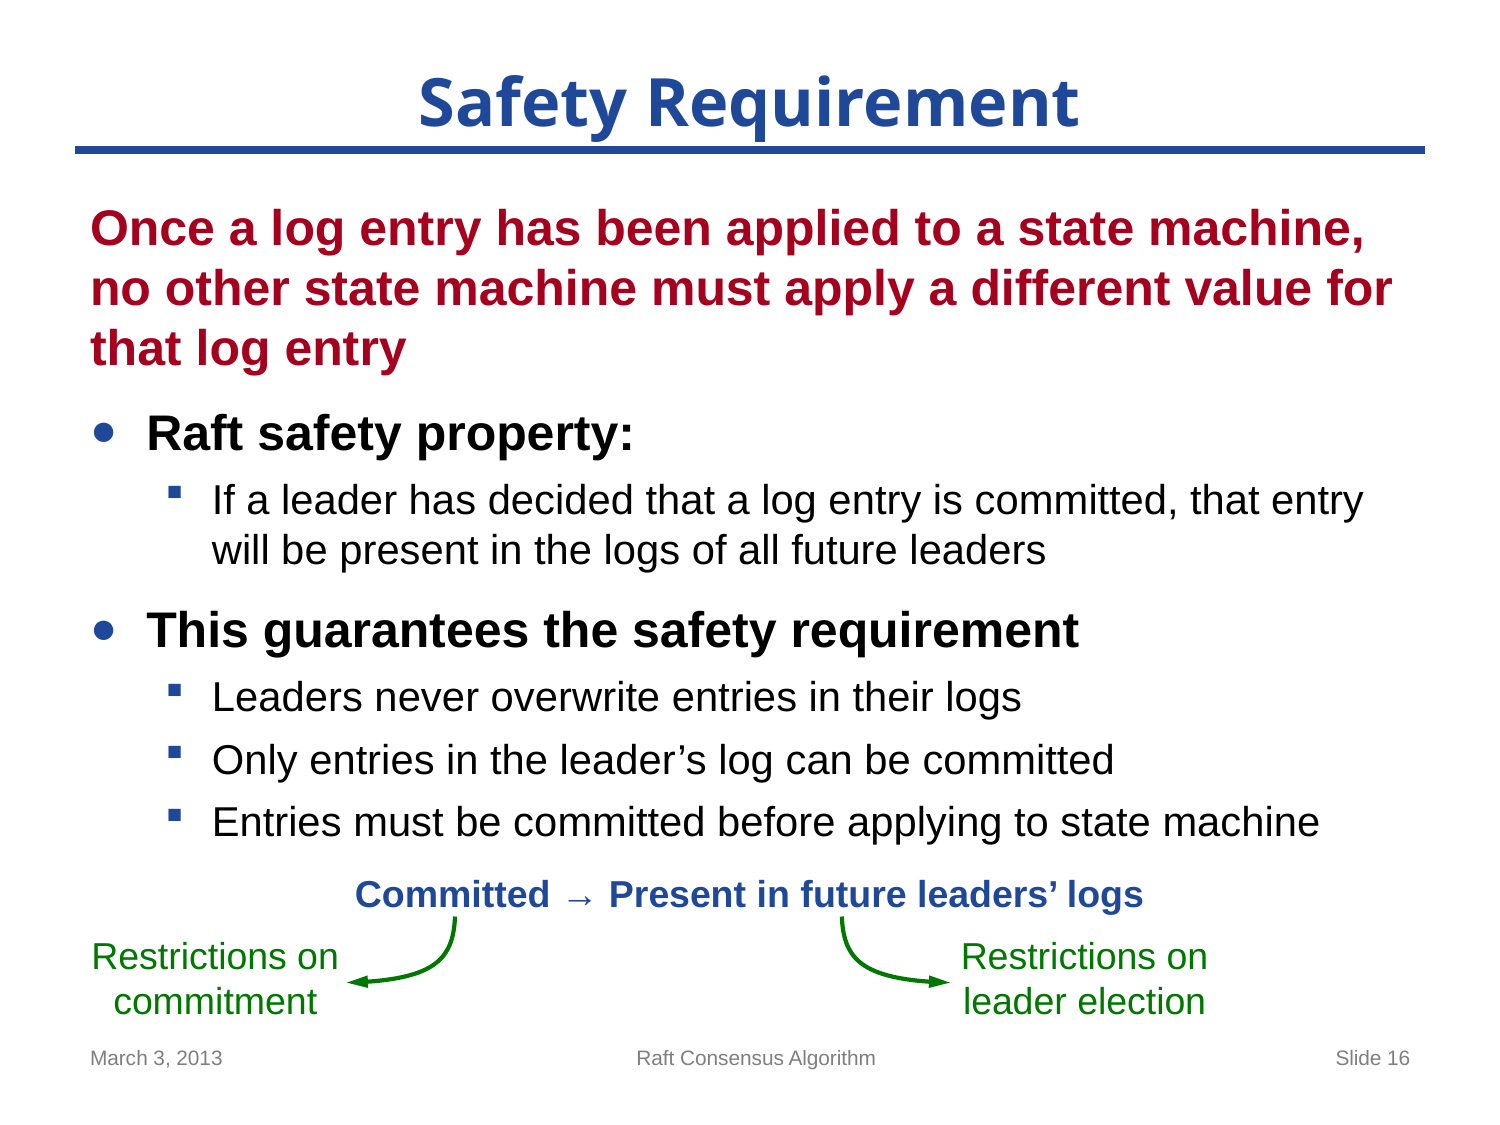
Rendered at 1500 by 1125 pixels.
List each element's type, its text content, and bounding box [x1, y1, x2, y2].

text_box [839, 916, 950, 988]
text_box [346, 916, 458, 988]
slide_number Slide 16 [1074, 1037, 1425, 1103]
text_box Restrictions on commitment [76, 924, 354, 1030]
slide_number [75, 1037, 425, 1103]
title Safety Requirement [75, 50, 1425, 150]
text_box Committed → Present in future leaders’ logs [340, 862, 1160, 923]
text_box Restrictions on leader election [946, 924, 1224, 1030]
list Once a log entry has been applied to a state machine, no other state machine must apply a different value for that log entry Raft safety property: If a leader has decided that a log entry is committed, that entry will be present in the logs of all future leaders This guarantees the safety requirement Leaders never overwrite entries in their logs Only entries in the leader’s log can be committed Entries must be committed before applying to state machine [75, 187, 1425, 863]
footer Raft Consensus Algorithm [474, 1037, 1038, 1103]
